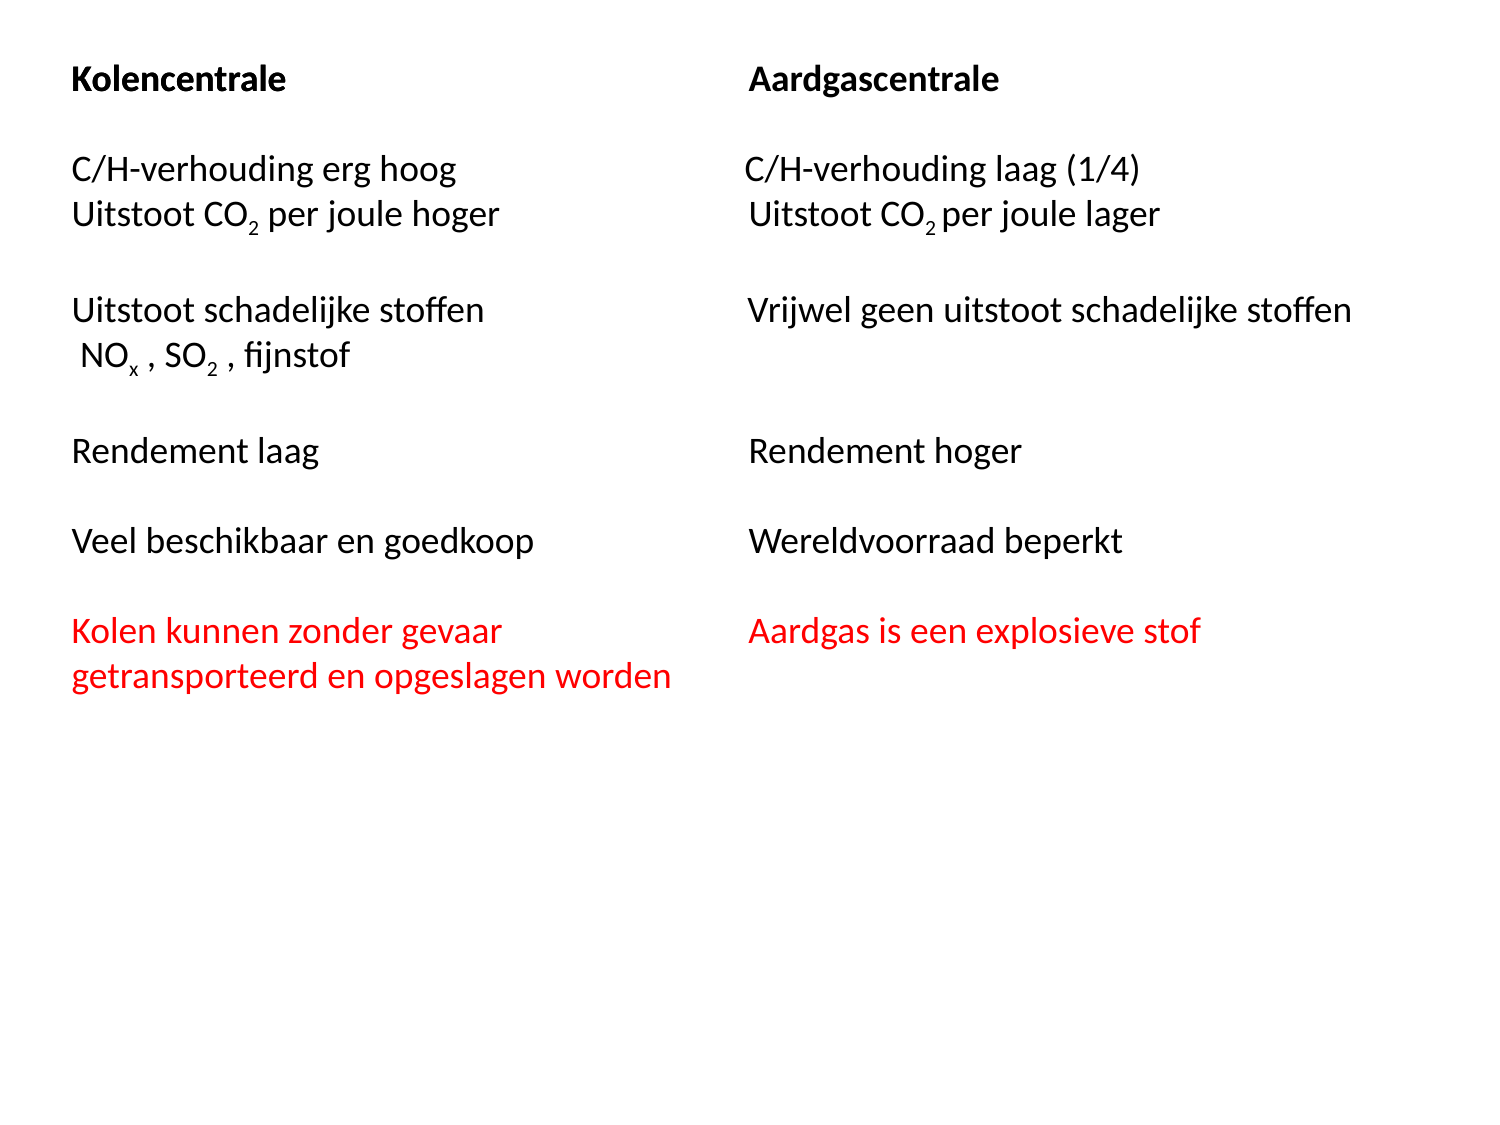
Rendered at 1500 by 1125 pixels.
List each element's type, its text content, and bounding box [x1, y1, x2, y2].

text_box Kolencentrale [56, 46, 1489, 107]
text_box Kolencentrale Aardgascentrale C/H-verhouding erg hoog C/H-verhouding laag (1/4) Uitstoot CO2 per joule hoger Uitstoot CO2 per joule lager Uitstoot schadelijke stoffen Vrijwel geen uitstoot schadelijke stoffen NOx , SO2 , fijnstof Rendement laag Rendement hoger Veel beschikbaar en goedkoop Wereldvoorraad beperkt Kolen kunnen zonder gevaar Aardgas is een explosieve stof getransporteerd en opgeslagen worden [56, 107, 1489, 704]
